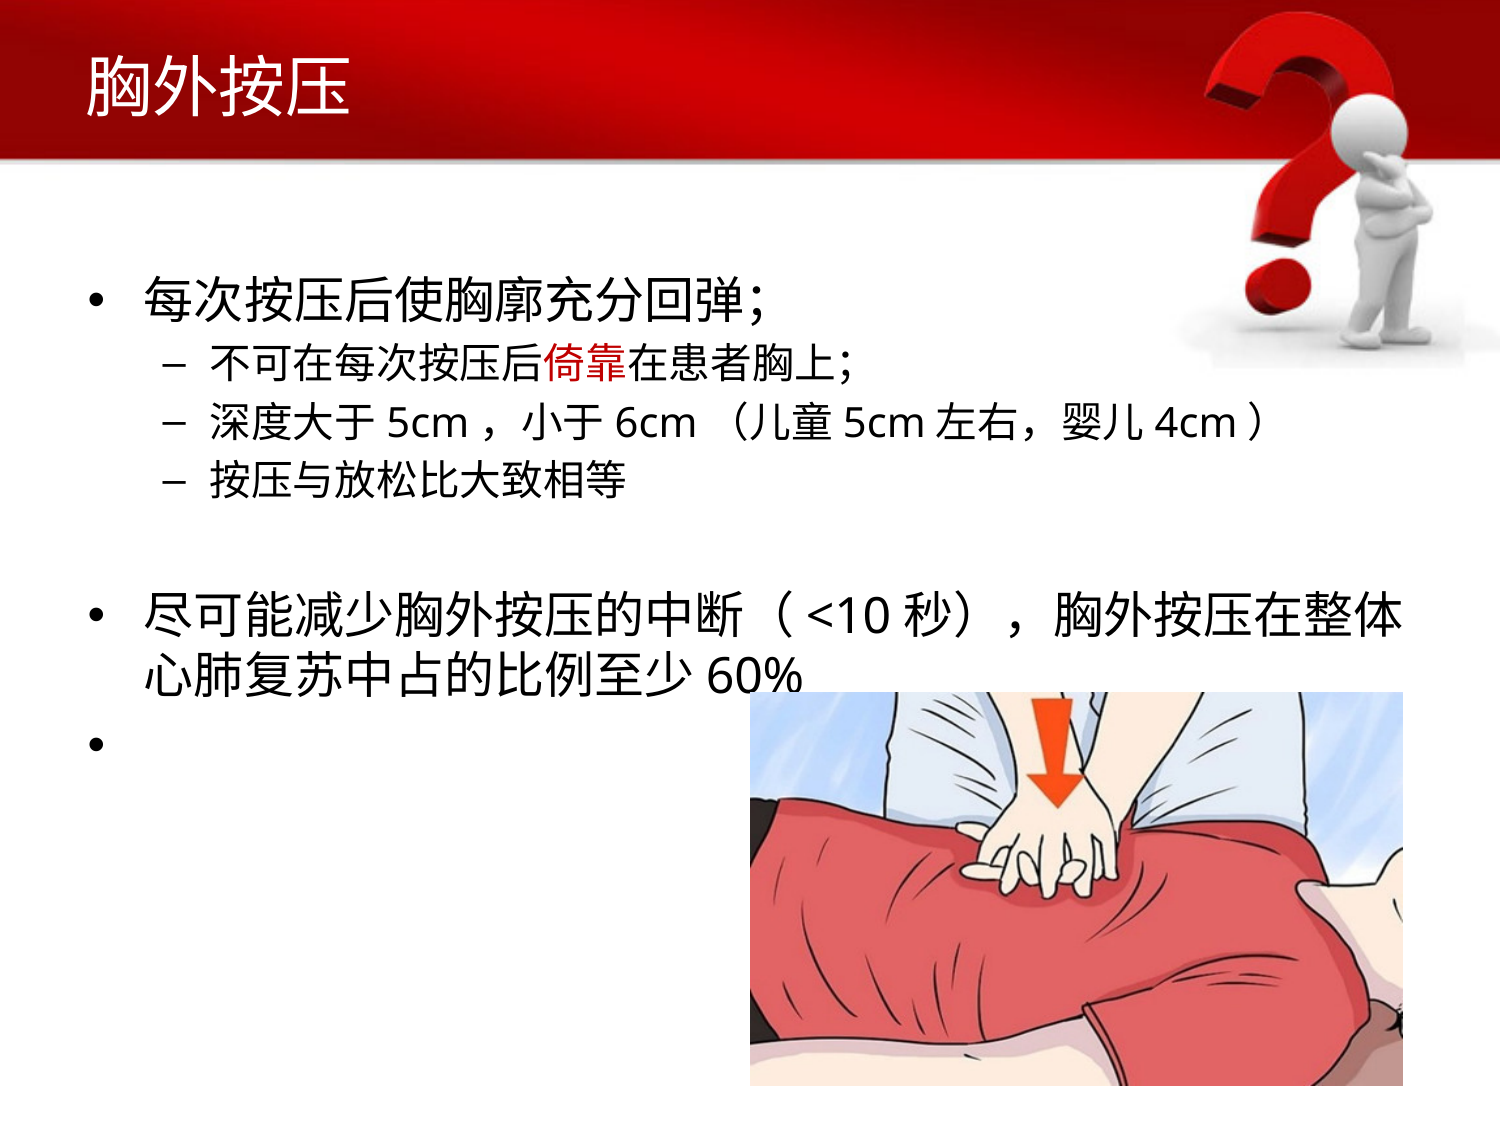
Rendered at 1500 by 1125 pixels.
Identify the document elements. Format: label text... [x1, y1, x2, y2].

picture [0, 0, 1500, 1125]
text_box 每次按压后使胸廓充分回弹； 不可在每次按压后倚靠在患者胸上； 深度大于5cm，小于6cm（儿童5cm左右，婴儿4cm） 按压与放松比大致相等 尽可能减少胸外按压的中断（<10秒），胸外按压在整体心肺复苏中占的比例至少60% [74, 262, 1425, 1005]
title 胸外按压 [70, 31, 1421, 139]
